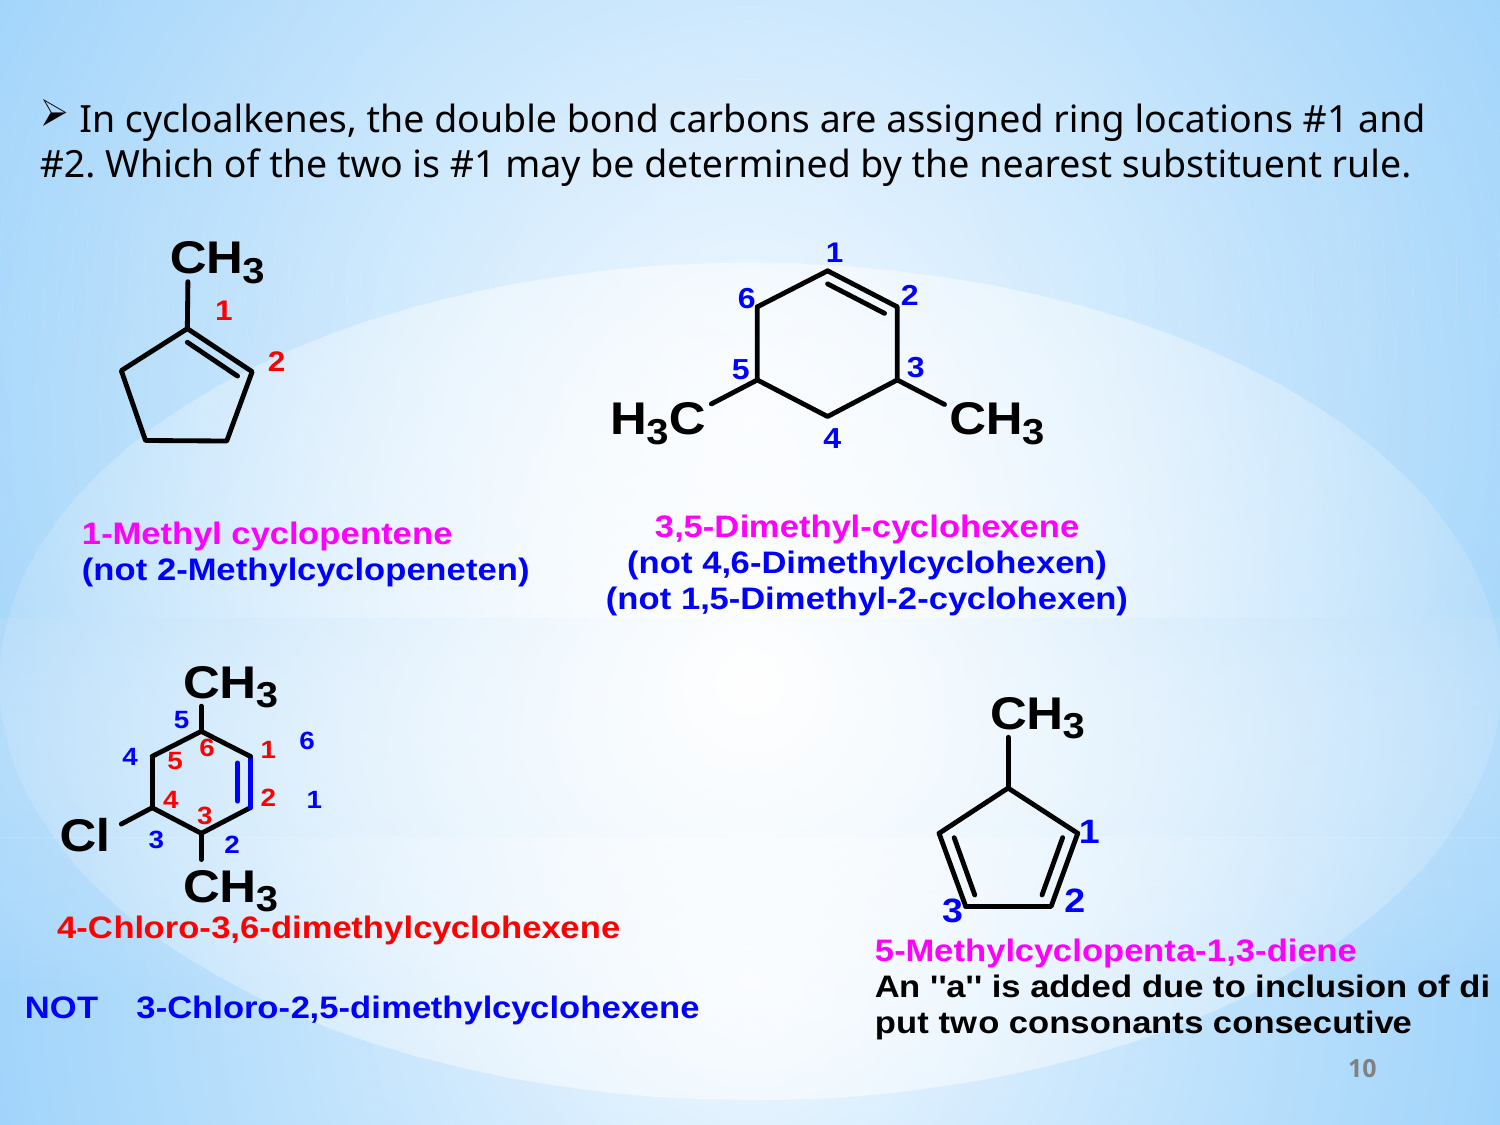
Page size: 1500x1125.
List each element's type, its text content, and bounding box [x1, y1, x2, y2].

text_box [24, 237, 1500, 1041]
slide_number 10 [1212, 1047, 1500, 1100]
text_box In cycloalkenes, the double bond carbons are assigned ring locations #1 and #2. Which of the two is #1 may be determined by the nearest substituent rule. [24, 87, 1500, 193]
